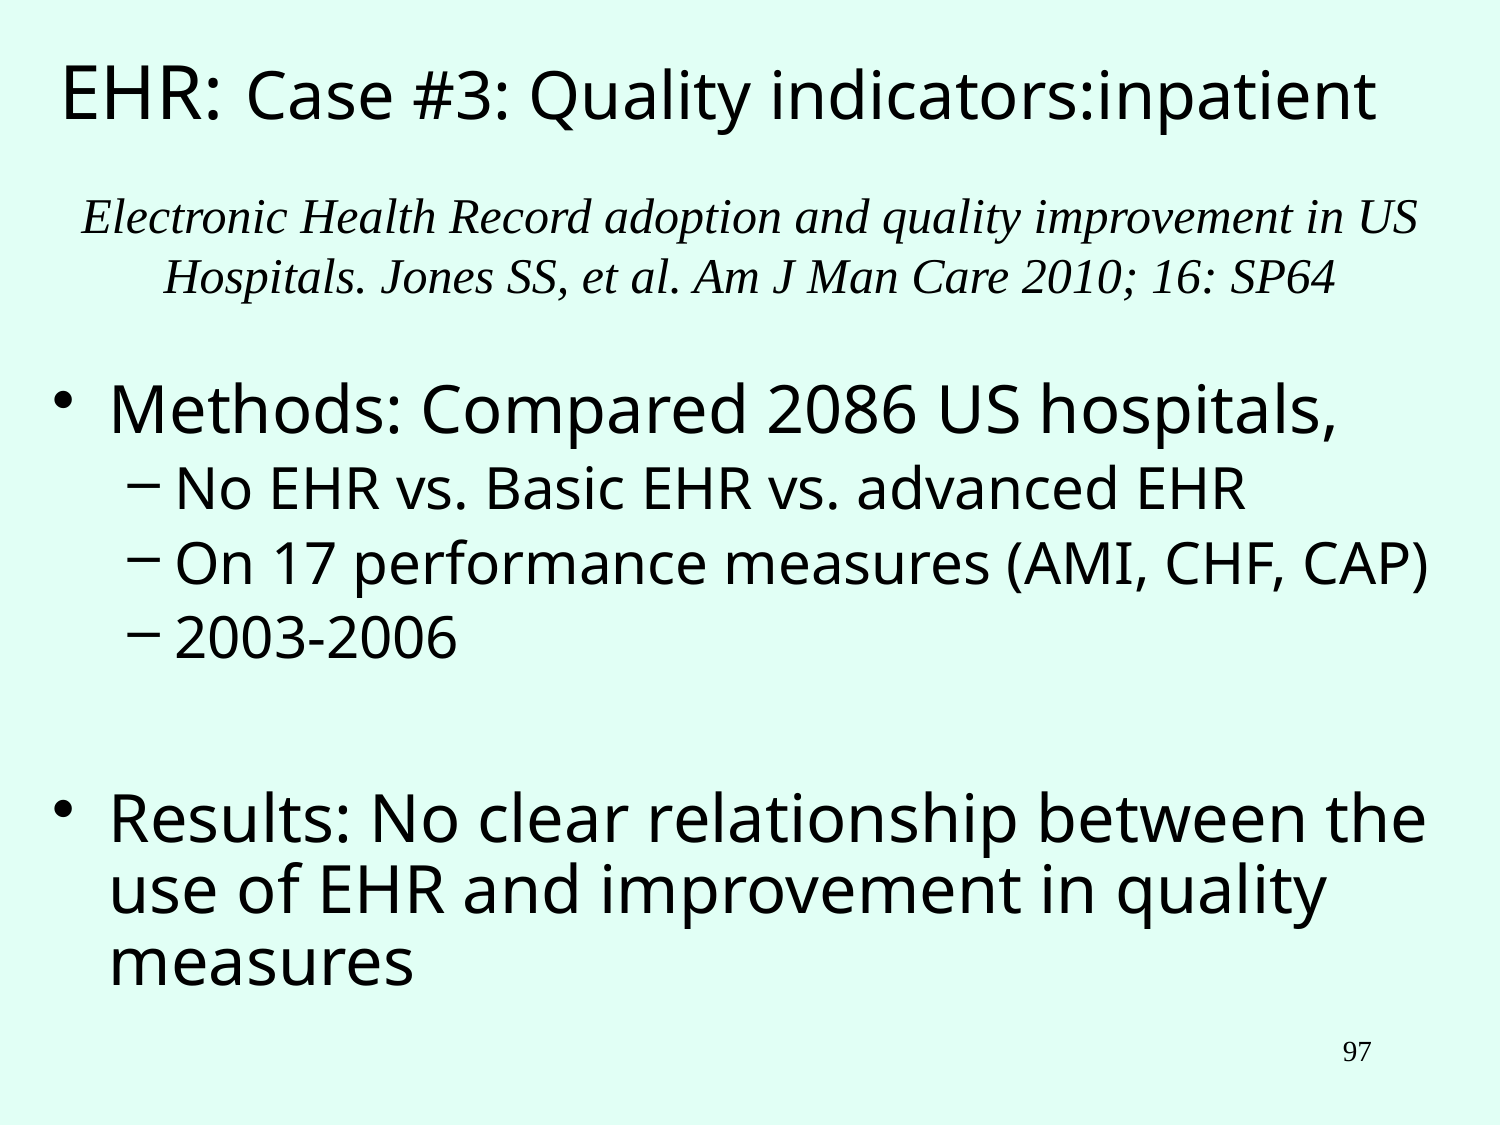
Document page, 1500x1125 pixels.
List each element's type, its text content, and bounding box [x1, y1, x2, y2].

text_box EHR: Case #3: Quality indicators:inpatient [44, 24, 1395, 145]
slide_number 97 [1074, 1050, 1388, 1100]
list Methods: Compared 2086 US hospitals, No EHR vs. Basic EHR vs. advanced EHR On 17 performance measures (AMI, CHF, CAP) 2003-2006 Results: No clear relationship between the use of EHR and improvement in quality measures [37, 275, 1475, 1050]
title Electronic Health Record adoption and quality improvement in US Hospitals. Jones SS, et al. Am J Man Care 2010; 16: SP64 [37, 149, 1463, 338]
